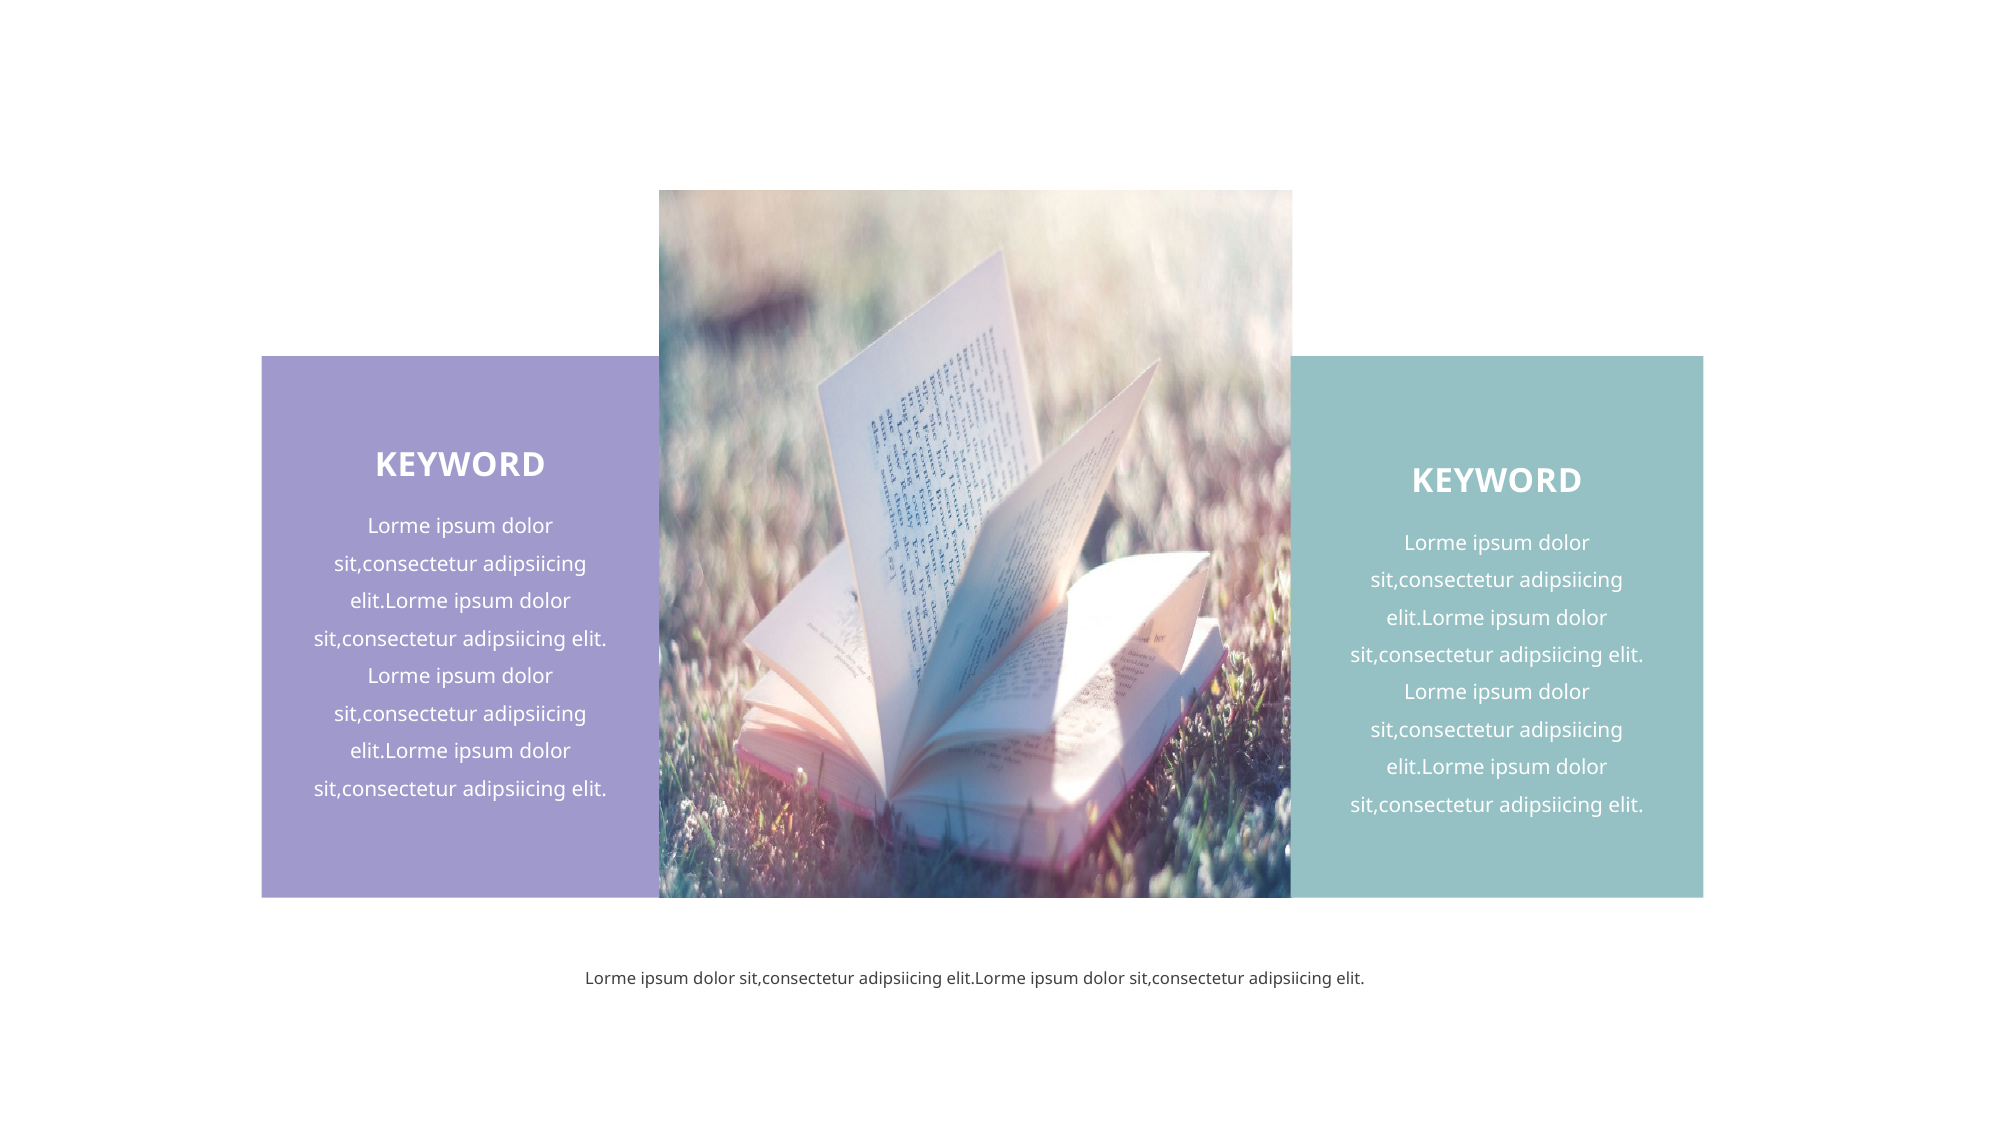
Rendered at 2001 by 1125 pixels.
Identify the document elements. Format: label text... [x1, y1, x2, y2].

text_box [261, 491, 660, 899]
text_box KEYWORD [1293, 451, 1709, 507]
text_box [261, 355, 659, 435]
text_box KEYWORD [249, 435, 659, 491]
text_box Lorme ipsum dolor sit,consectetur adipsiicing elit.Lorme ipsum dolor sit,consectetur adipsiicing elit. Lorme ipsum dolor sit,consectetur adipsiicing elit.Lorme ipsum dolor sit,consectetur adipsiicing elit. [286, 493, 635, 883]
text_box Lorme ipsum dolor sit,consectetur adipsiicing elit.Lorme ipsum dolor sit,consectetur adipsiicing elit. [467, 960, 1484, 996]
text_box [1290, 507, 1704, 899]
text_box [1293, 355, 1704, 451]
text_box Lorme ipsum dolor sit,consectetur adipsiicing elit.Lorme ipsum dolor sit,consectetur adipsiicing elit. Lorme ipsum dolor sit,consectetur adipsiicing elit.Lorme ipsum dolor sit,consectetur adipsiicing elit. [1323, 509, 1671, 899]
picture [659, 190, 1293, 898]
